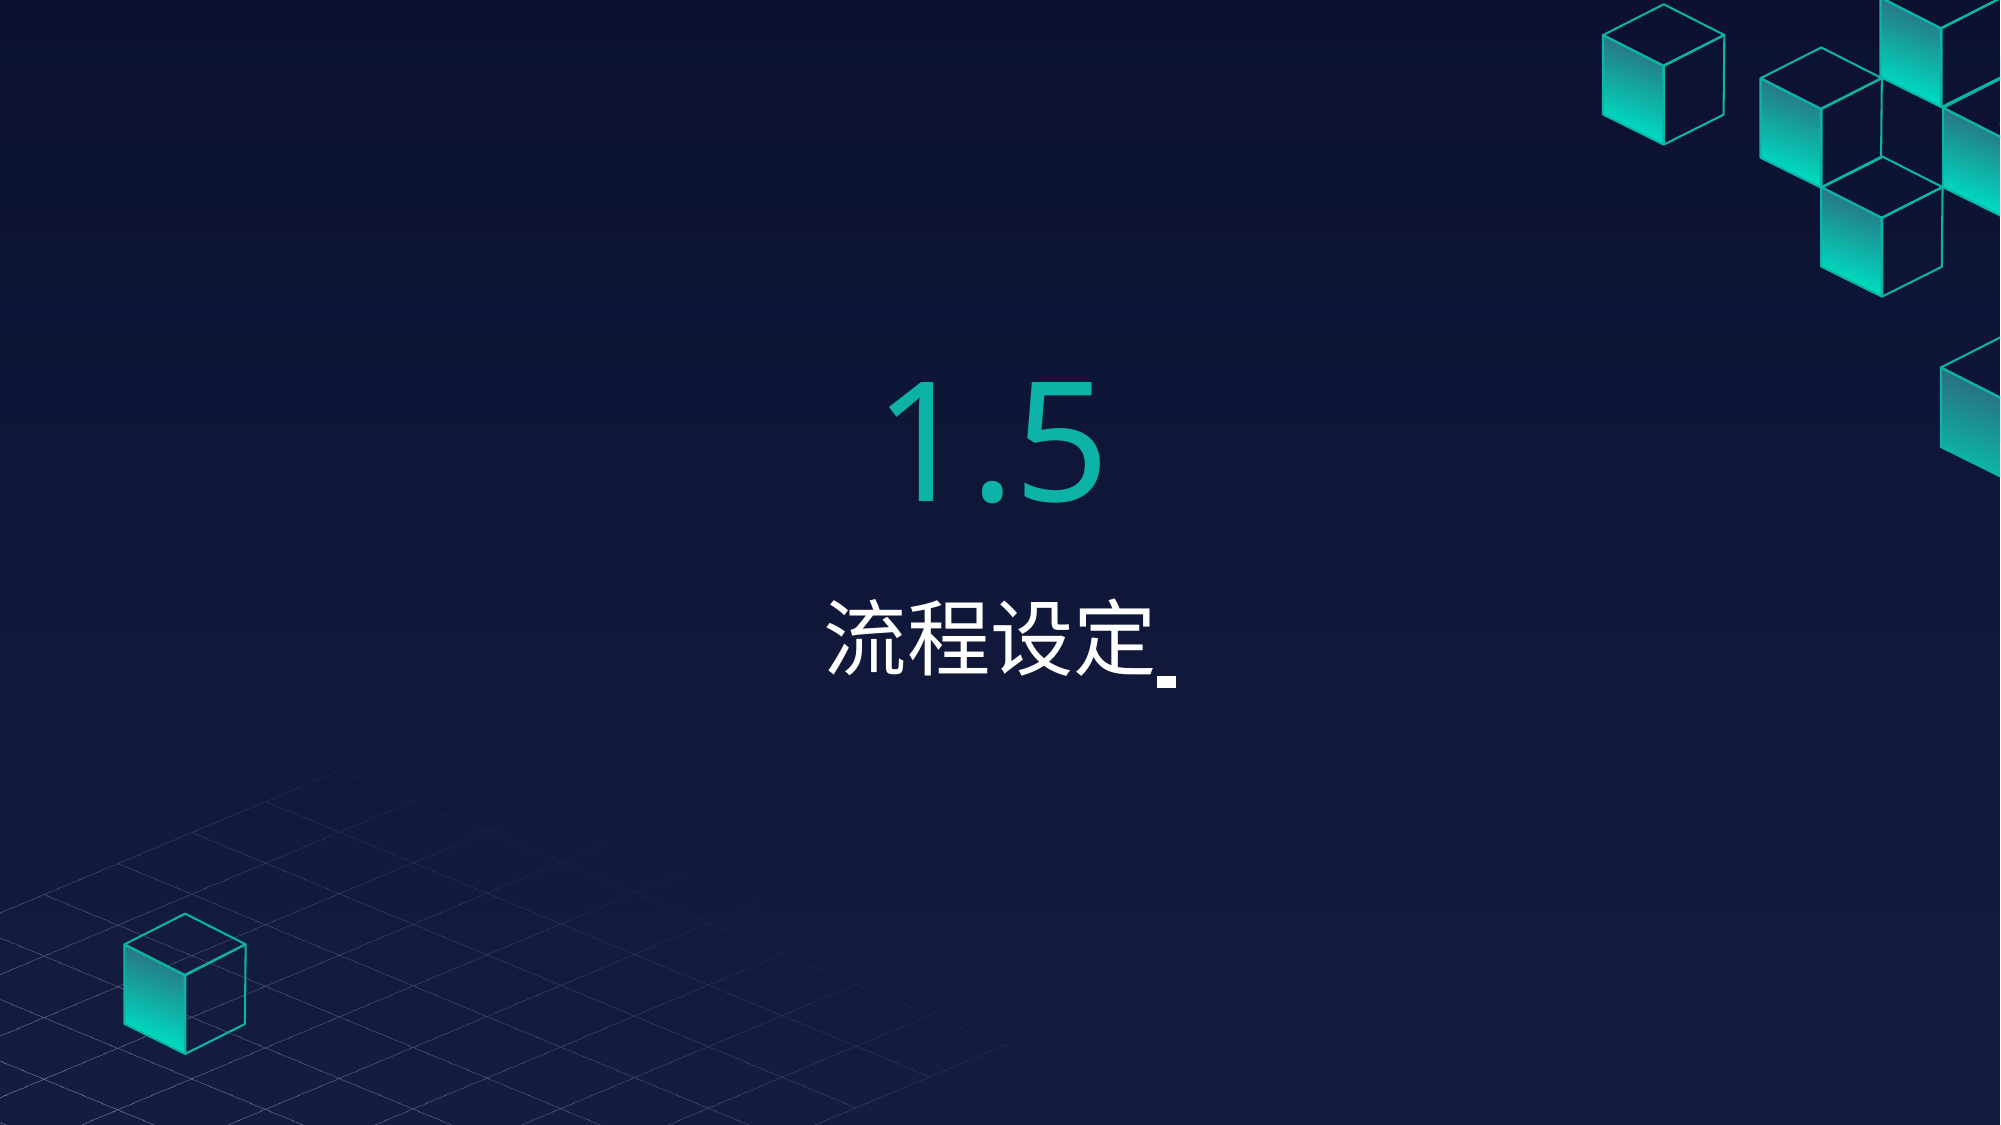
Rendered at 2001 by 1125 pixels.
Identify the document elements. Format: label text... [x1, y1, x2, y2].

text_box 流程设定 [520, 579, 1480, 694]
text_box 1.5 [860, 327, 1140, 542]
picture [0, 739, 1078, 1125]
